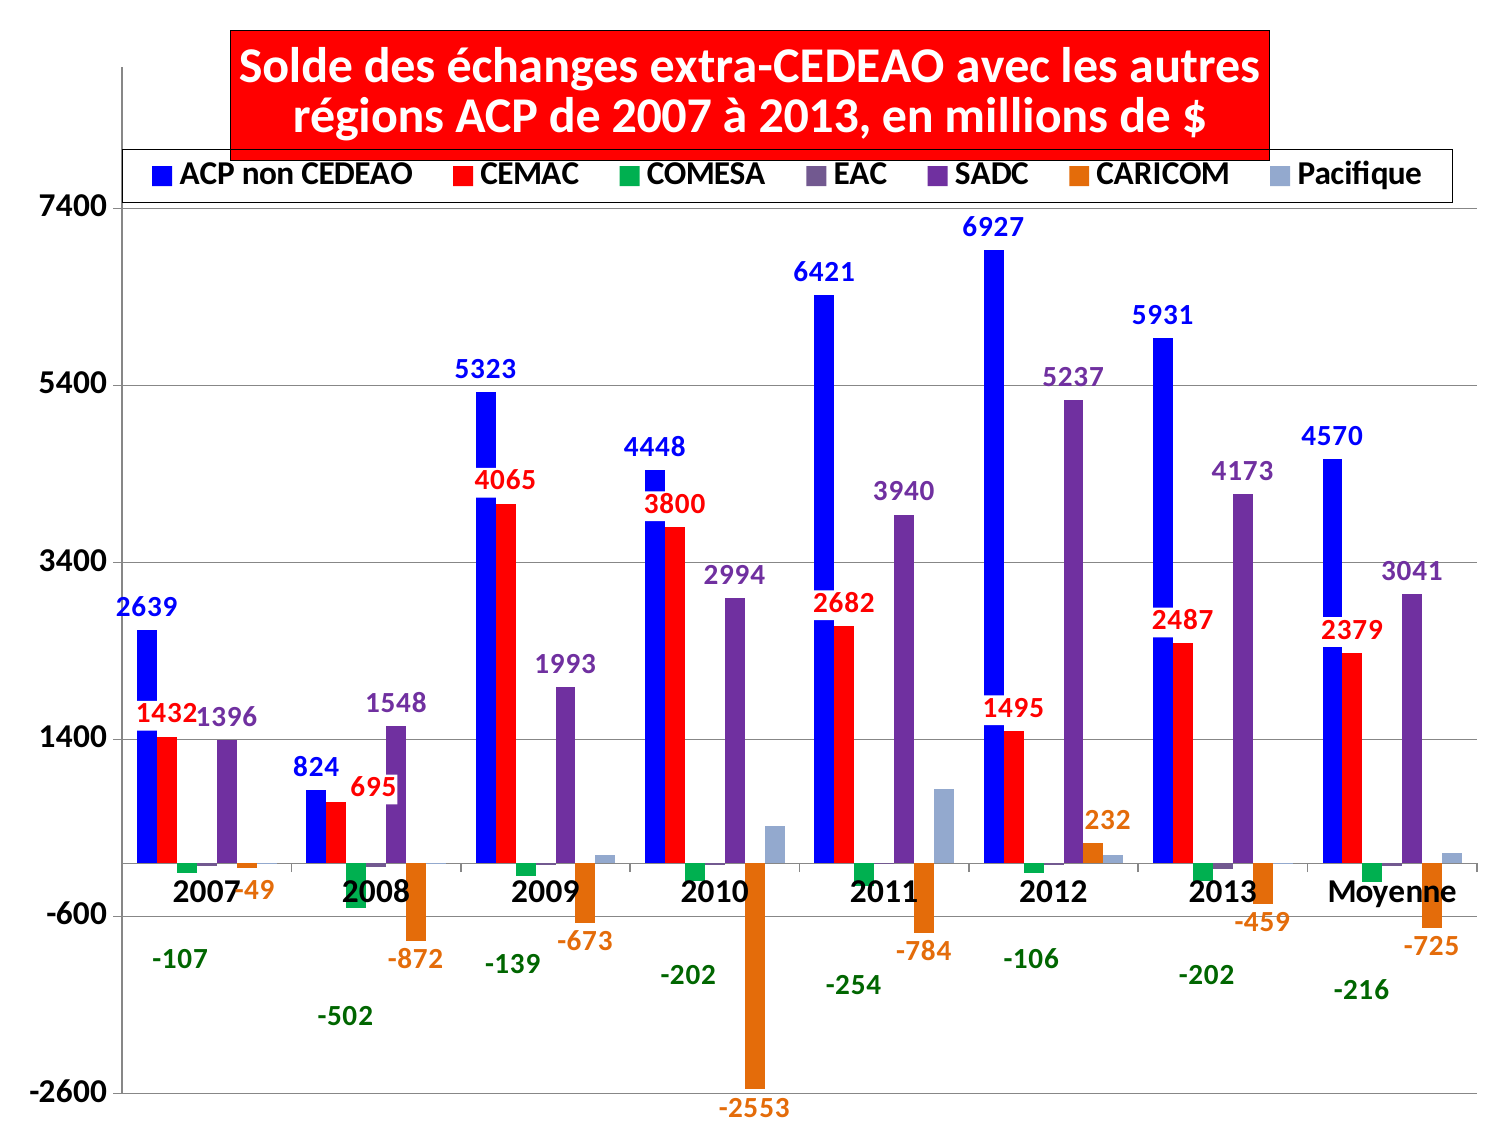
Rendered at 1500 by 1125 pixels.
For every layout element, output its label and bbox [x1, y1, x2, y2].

chart [0, 0, 1500, 1125]
